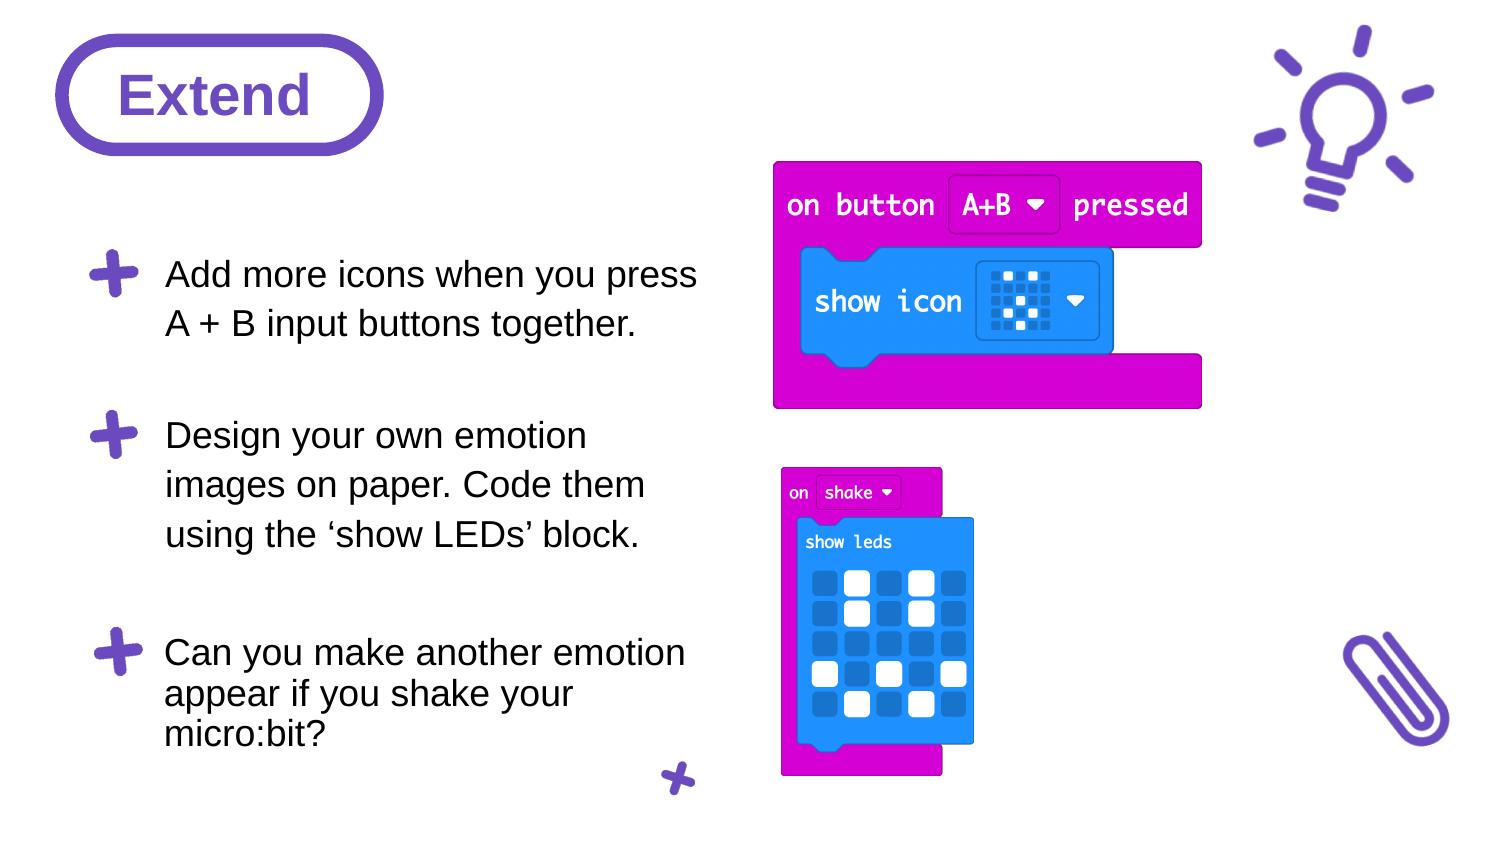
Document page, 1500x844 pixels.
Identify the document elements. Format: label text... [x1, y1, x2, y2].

picture [781, 467, 974, 776]
title Extend [110, 34, 397, 159]
text_box [60, 39, 378, 151]
picture [92, 624, 145, 678]
picture [88, 248, 140, 299]
picture [88, 407, 140, 461]
picture [1246, 13, 1441, 222]
picture [1338, 617, 1456, 761]
text_box Add more icons when you press A + B input buttons together. Design your own emotion images on paper. Code them using the ‘show LEDs’ block. Can you make another emotion appear if you shake your micro:bit? [148, 237, 727, 762]
picture [773, 161, 1202, 409]
picture [657, 757, 700, 800]
